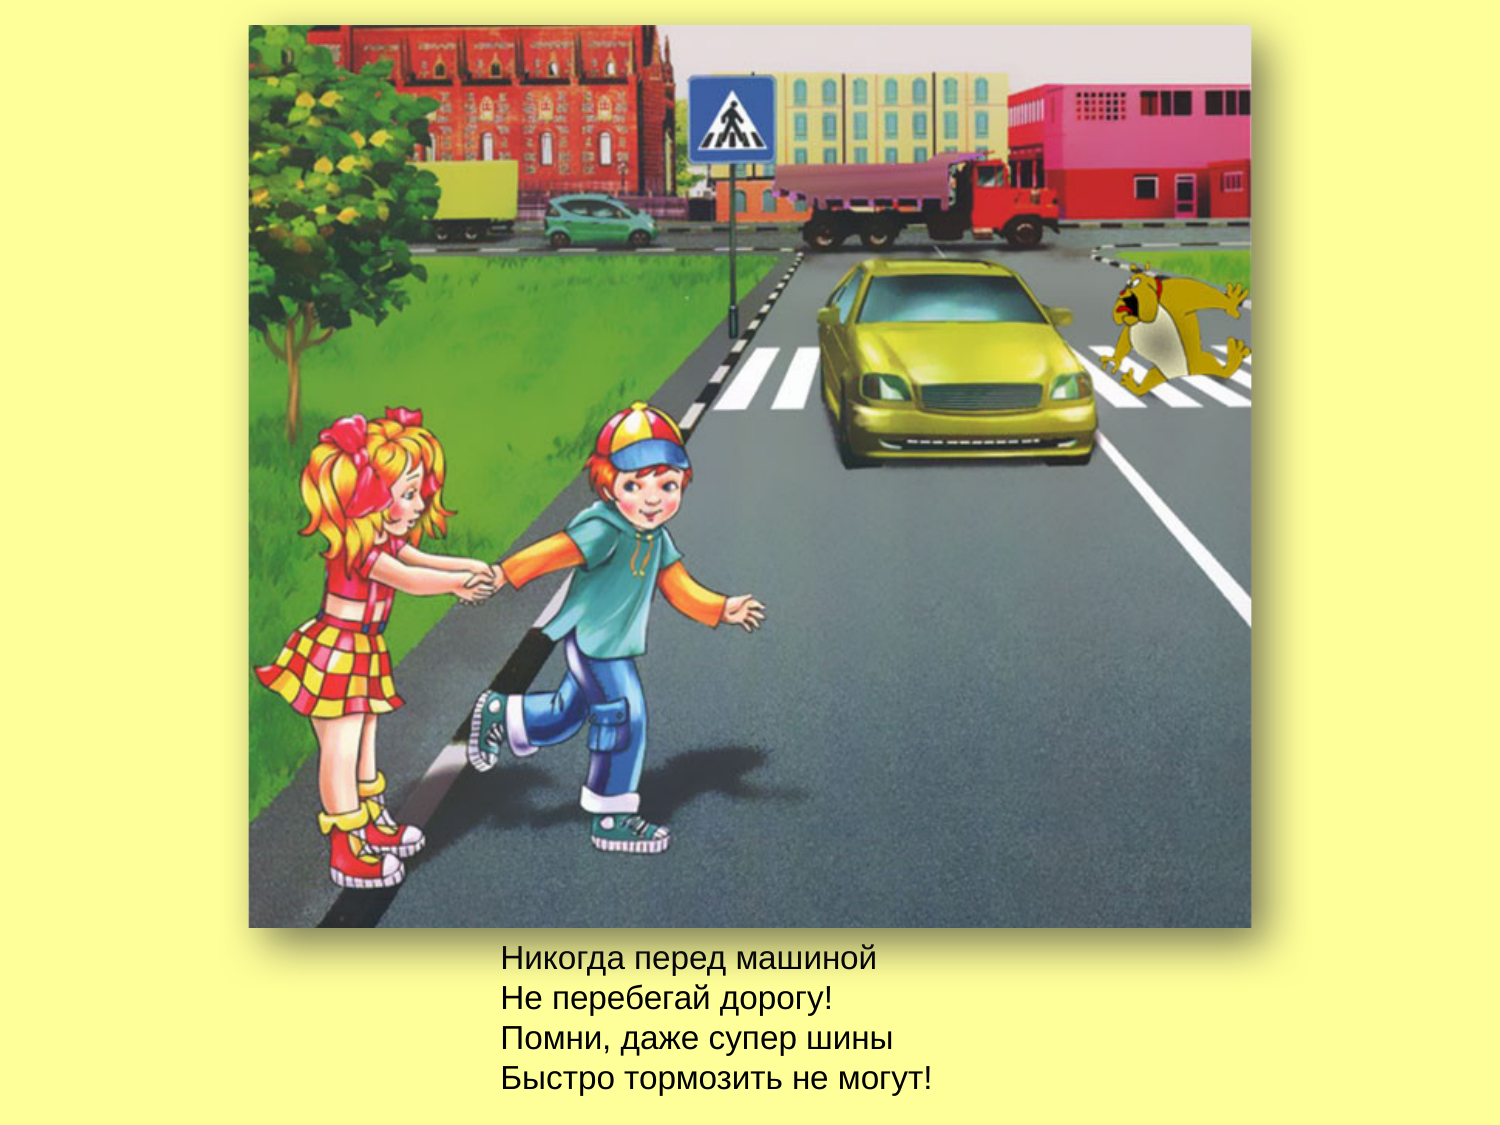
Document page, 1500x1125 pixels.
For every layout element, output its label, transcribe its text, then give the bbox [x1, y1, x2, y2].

picture [248, 24, 1252, 929]
text_box Никогда перед машиной Не перебегай дорогу! Помни, даже супер шины Быстро тормозить не могут! [485, 978, 1015, 1104]
